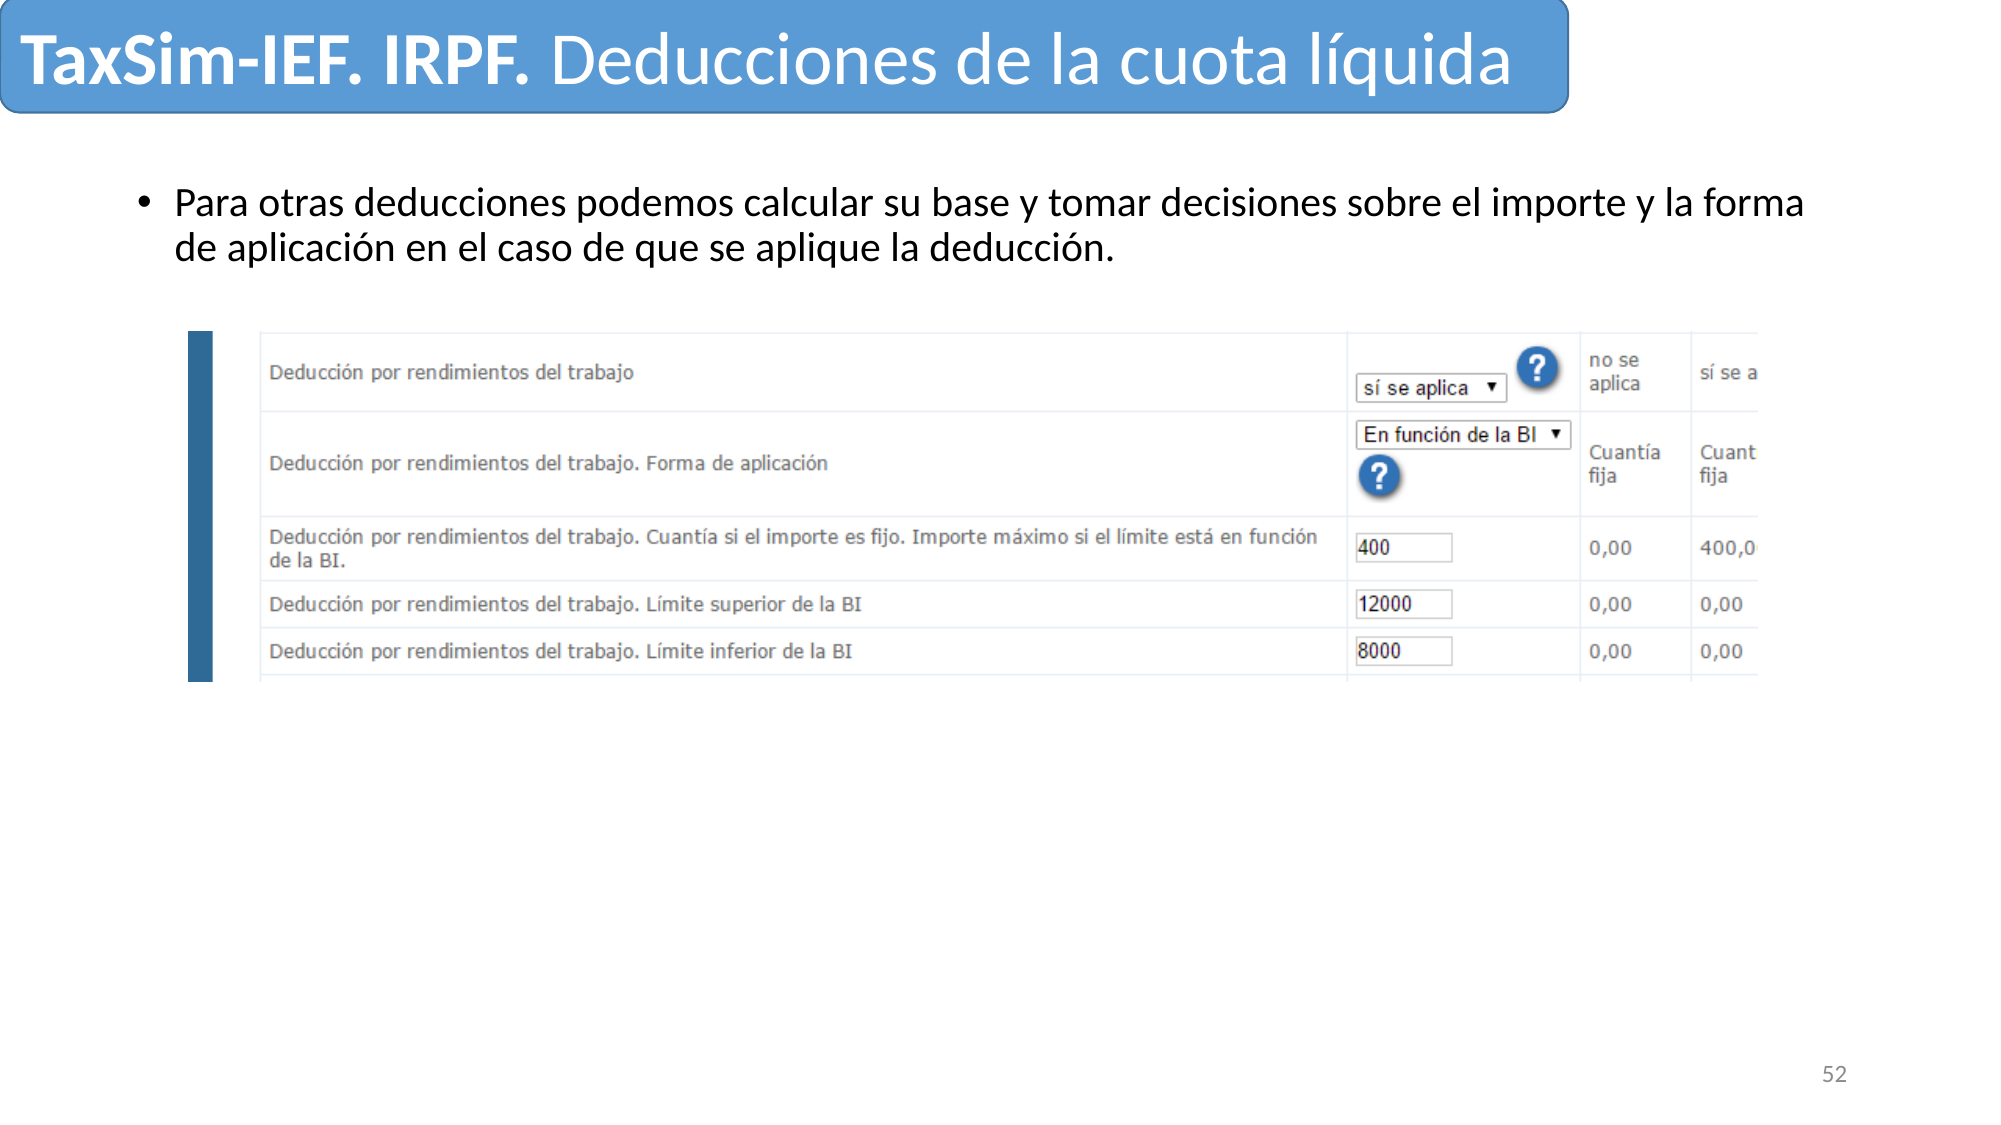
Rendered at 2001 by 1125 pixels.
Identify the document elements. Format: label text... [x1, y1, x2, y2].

slide_number 52 [1412, 1042, 1863, 1103]
text_box TaxSim-IEF. IRPF. Deducciones de la cuota líquida [0, 0, 1570, 114]
picture [188, 331, 1758, 682]
list Para otras deducciones podemos calcular su base y tomar decisiones sobre el importe y la forma de aplicación en el caso de que se aplique la deducción. [122, 173, 1848, 888]
